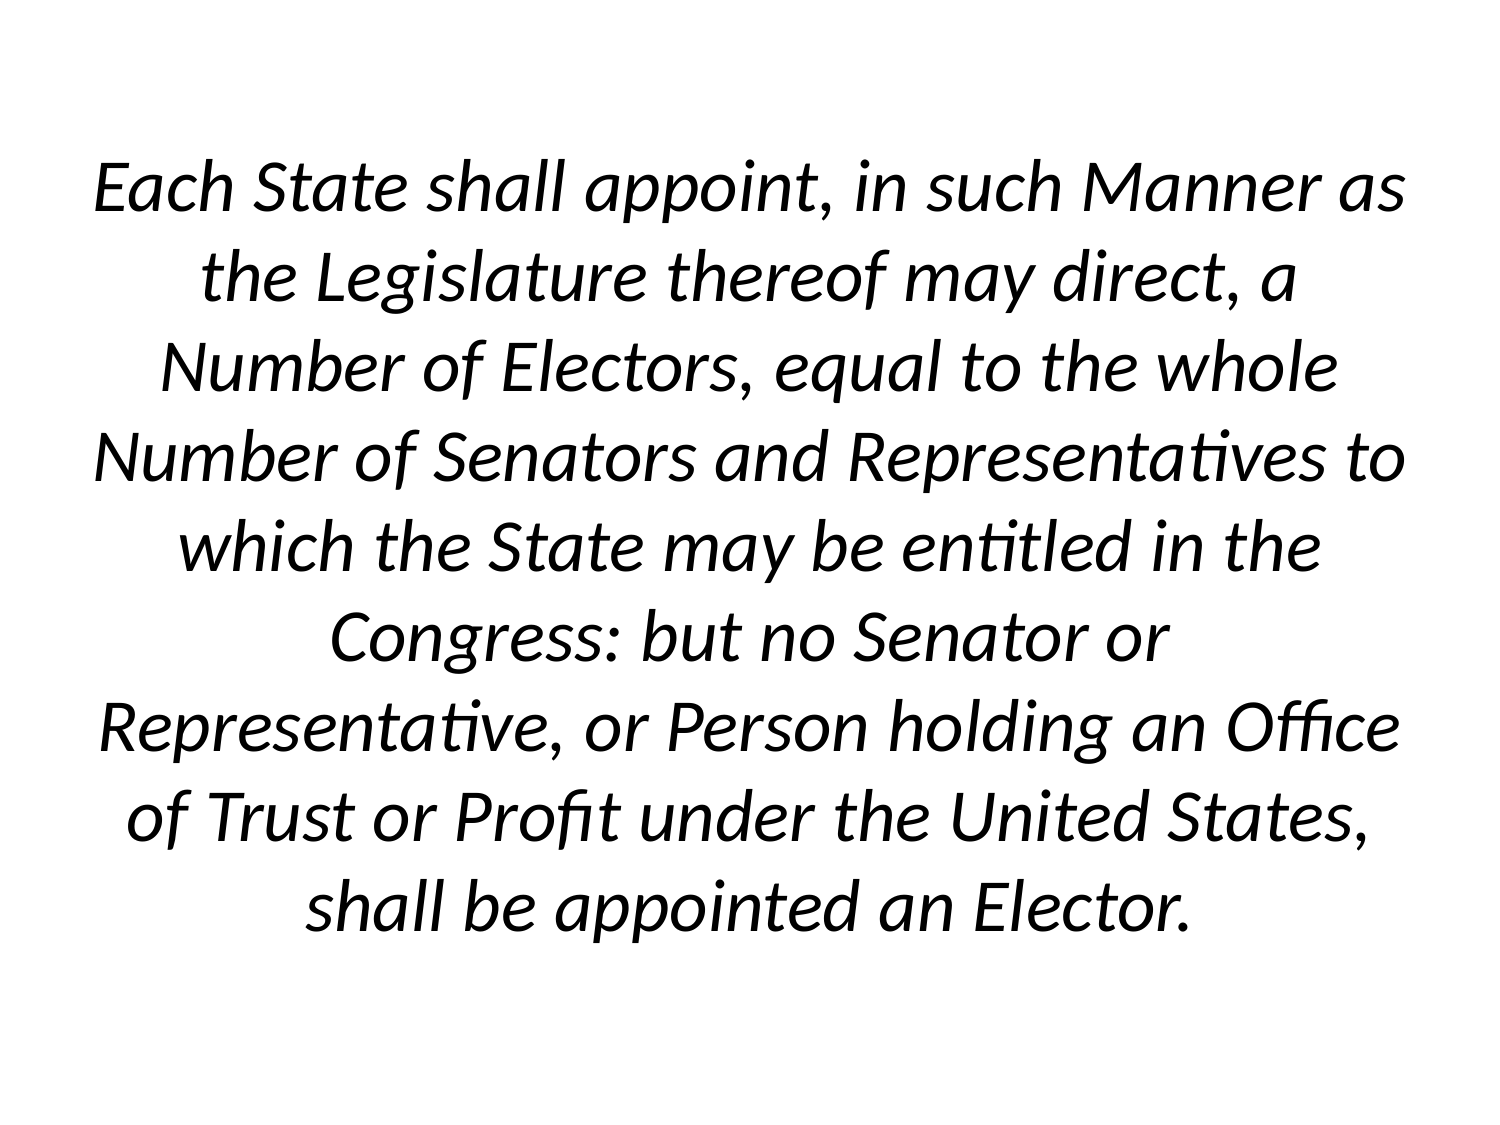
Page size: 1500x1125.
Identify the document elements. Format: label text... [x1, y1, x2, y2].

title Each State shall appoint, in such Manner as the Legislature thereof may direct, a Number of Electors, equal to the whole Number of Senators and Representatives to which the State may be entitled in the Congress: but no Senator or Representative, or Person holding an Office of Trust or Profit under the United States, shall be appointed an Elector. [74, 44, 1426, 1038]
